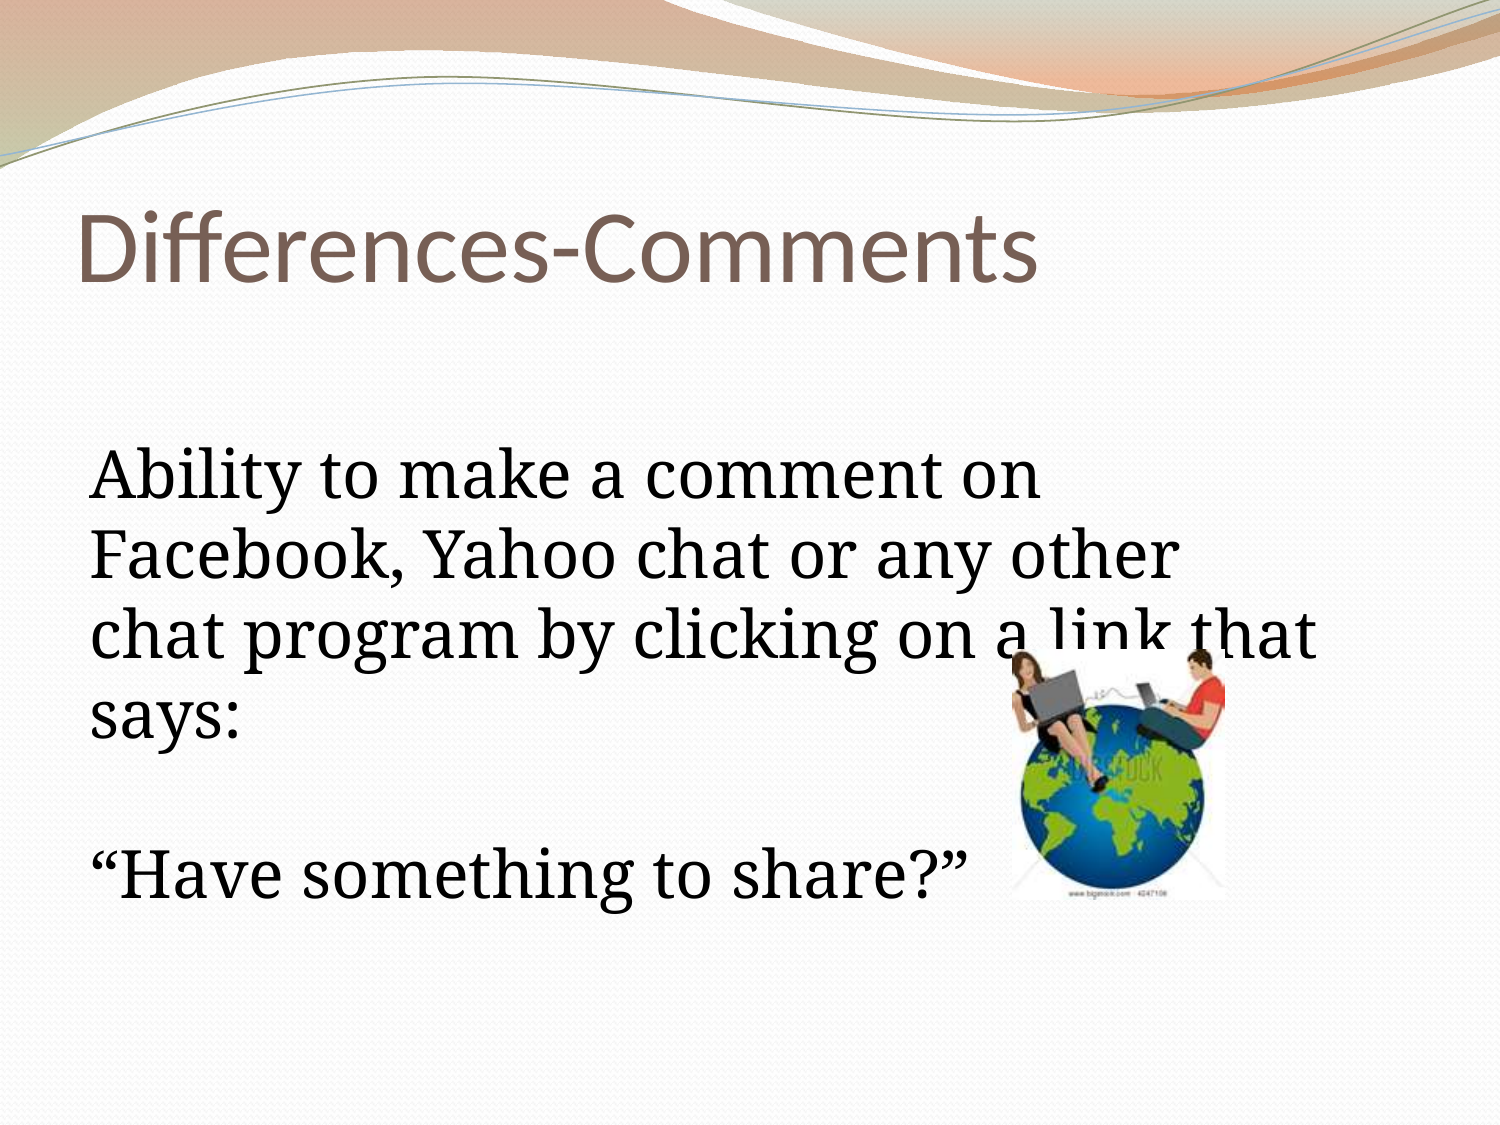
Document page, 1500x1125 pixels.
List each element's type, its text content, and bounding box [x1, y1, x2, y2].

picture [1012, 649, 1226, 901]
text_box Ability to make a comment on Facebook, Yahoo chat or any other chat program by clicking on a link that says: “Have something to share?” [74, 424, 1338, 920]
title Differences-Comments [75, 115, 1438, 303]
